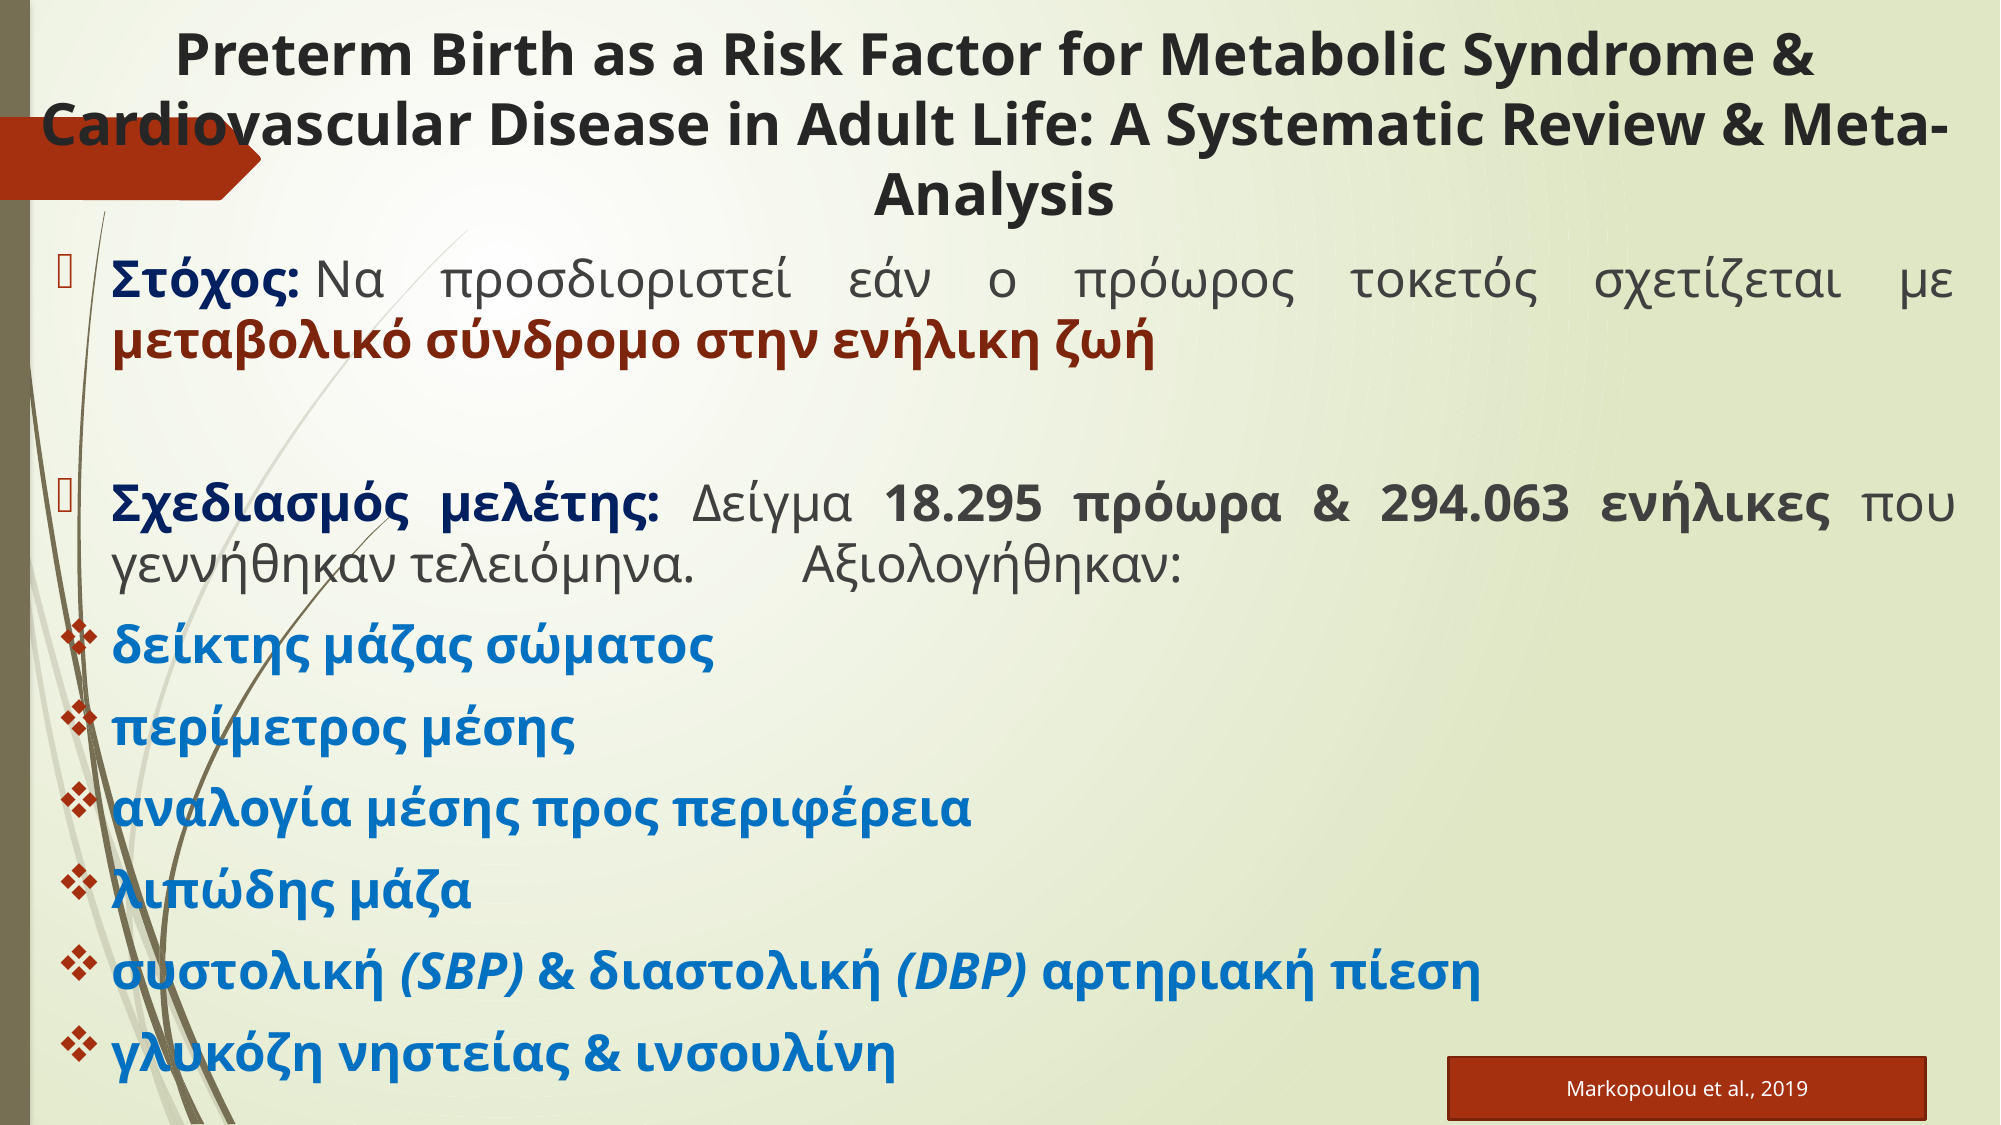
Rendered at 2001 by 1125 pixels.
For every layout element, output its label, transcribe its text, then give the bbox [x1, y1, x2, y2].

title Preterm Birth as a Risk Factor for Metabolic Syndrome & Cardiovascular Disease in Adult Life: A Systematic Review & Meta-Analysis [18, 9, 1972, 210]
list Στόχος: Να προσδιοριστεί εάν ο πρόωρος τοκετός σχετίζεται με μεταβολικό σύνδρομο στην ενήλικη ζωή Σχεδιασμός μελέτης: Δείγμα 18.295 πρόωρα & 294.063 ενήλικες που γεννήθηκαν τελειόμηνα. Αξιολογήθηκαν: δείκτης μάζας σώματος περίμετρος μέσης αναλογία μέσης προς περιφέρεια λιπώδης μάζα συστολική (SBP) & διαστολική (DBP) αρτηριακή πίεση γλυκόζη νηστείας & ινσουλίνη [41, 238, 1972, 1098]
text_box Markopoulou et al., 2019 [1447, 1056, 1927, 1121]
